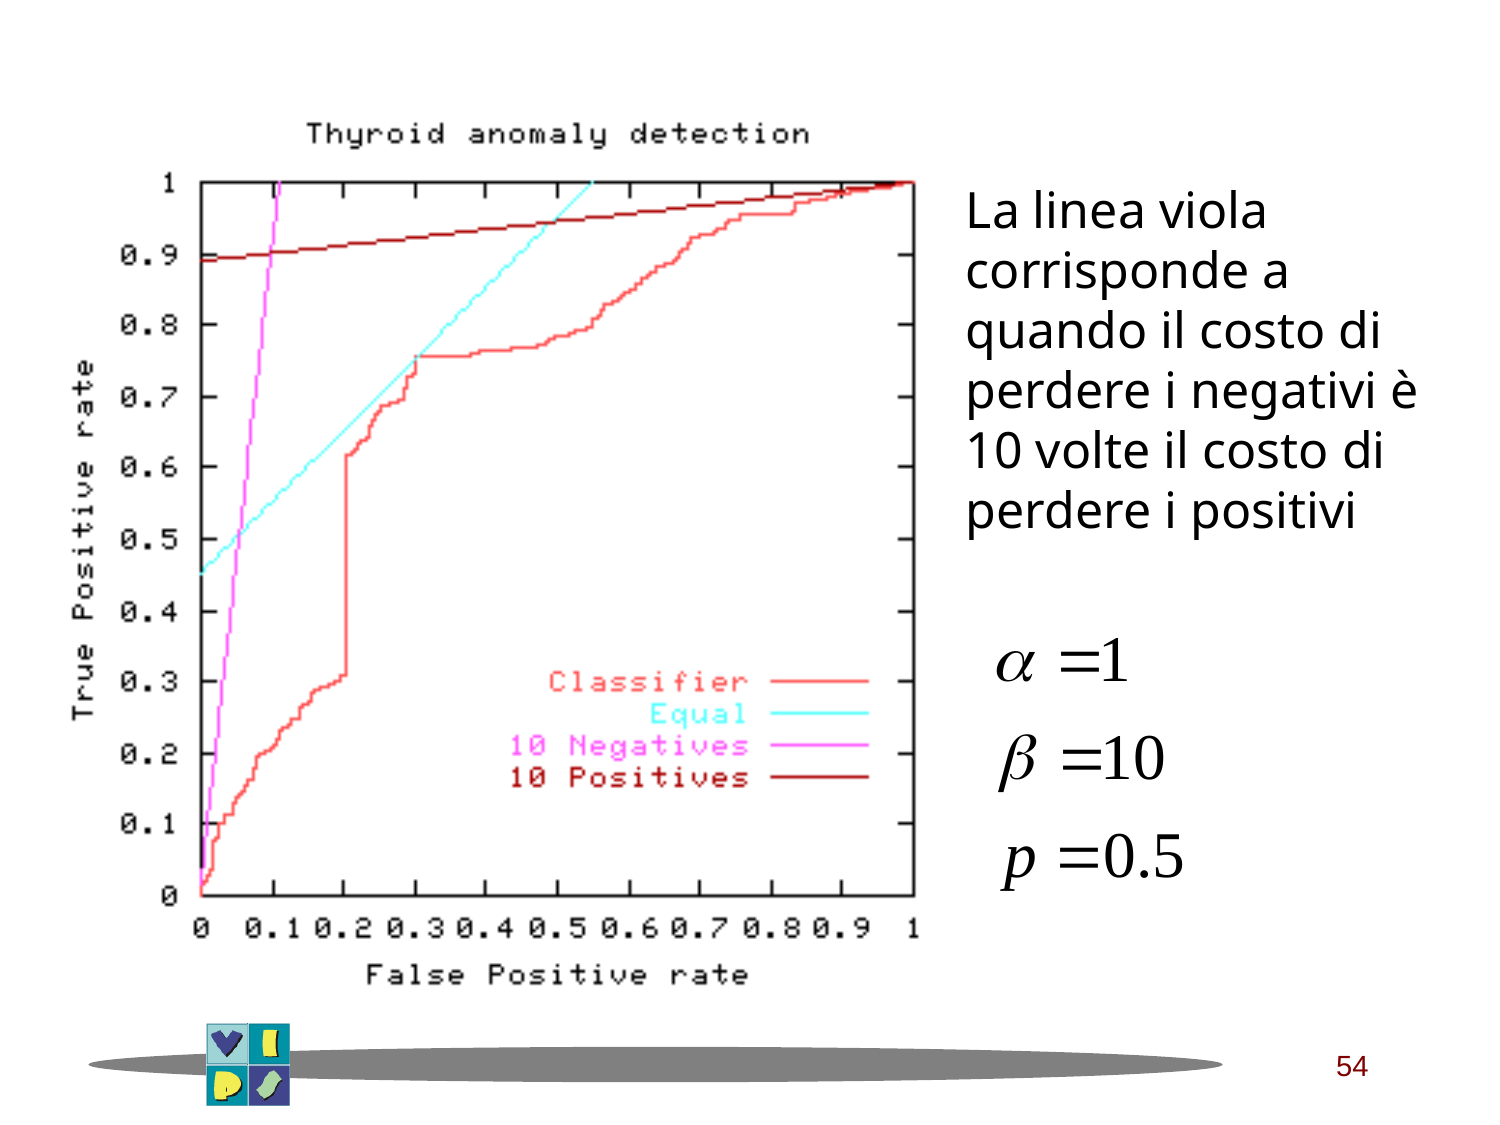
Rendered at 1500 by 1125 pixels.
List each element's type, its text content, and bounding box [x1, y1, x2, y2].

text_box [985, 621, 1194, 905]
picture [206, 1023, 290, 1106]
slide_number 54 [1033, 1039, 1384, 1118]
list La linea viola corrisponde a quando il costo di perdere i negativi è 10 volte il costo di perdere i positivi [1262, 170, 1447, 913]
picture [52, 89, 1259, 994]
